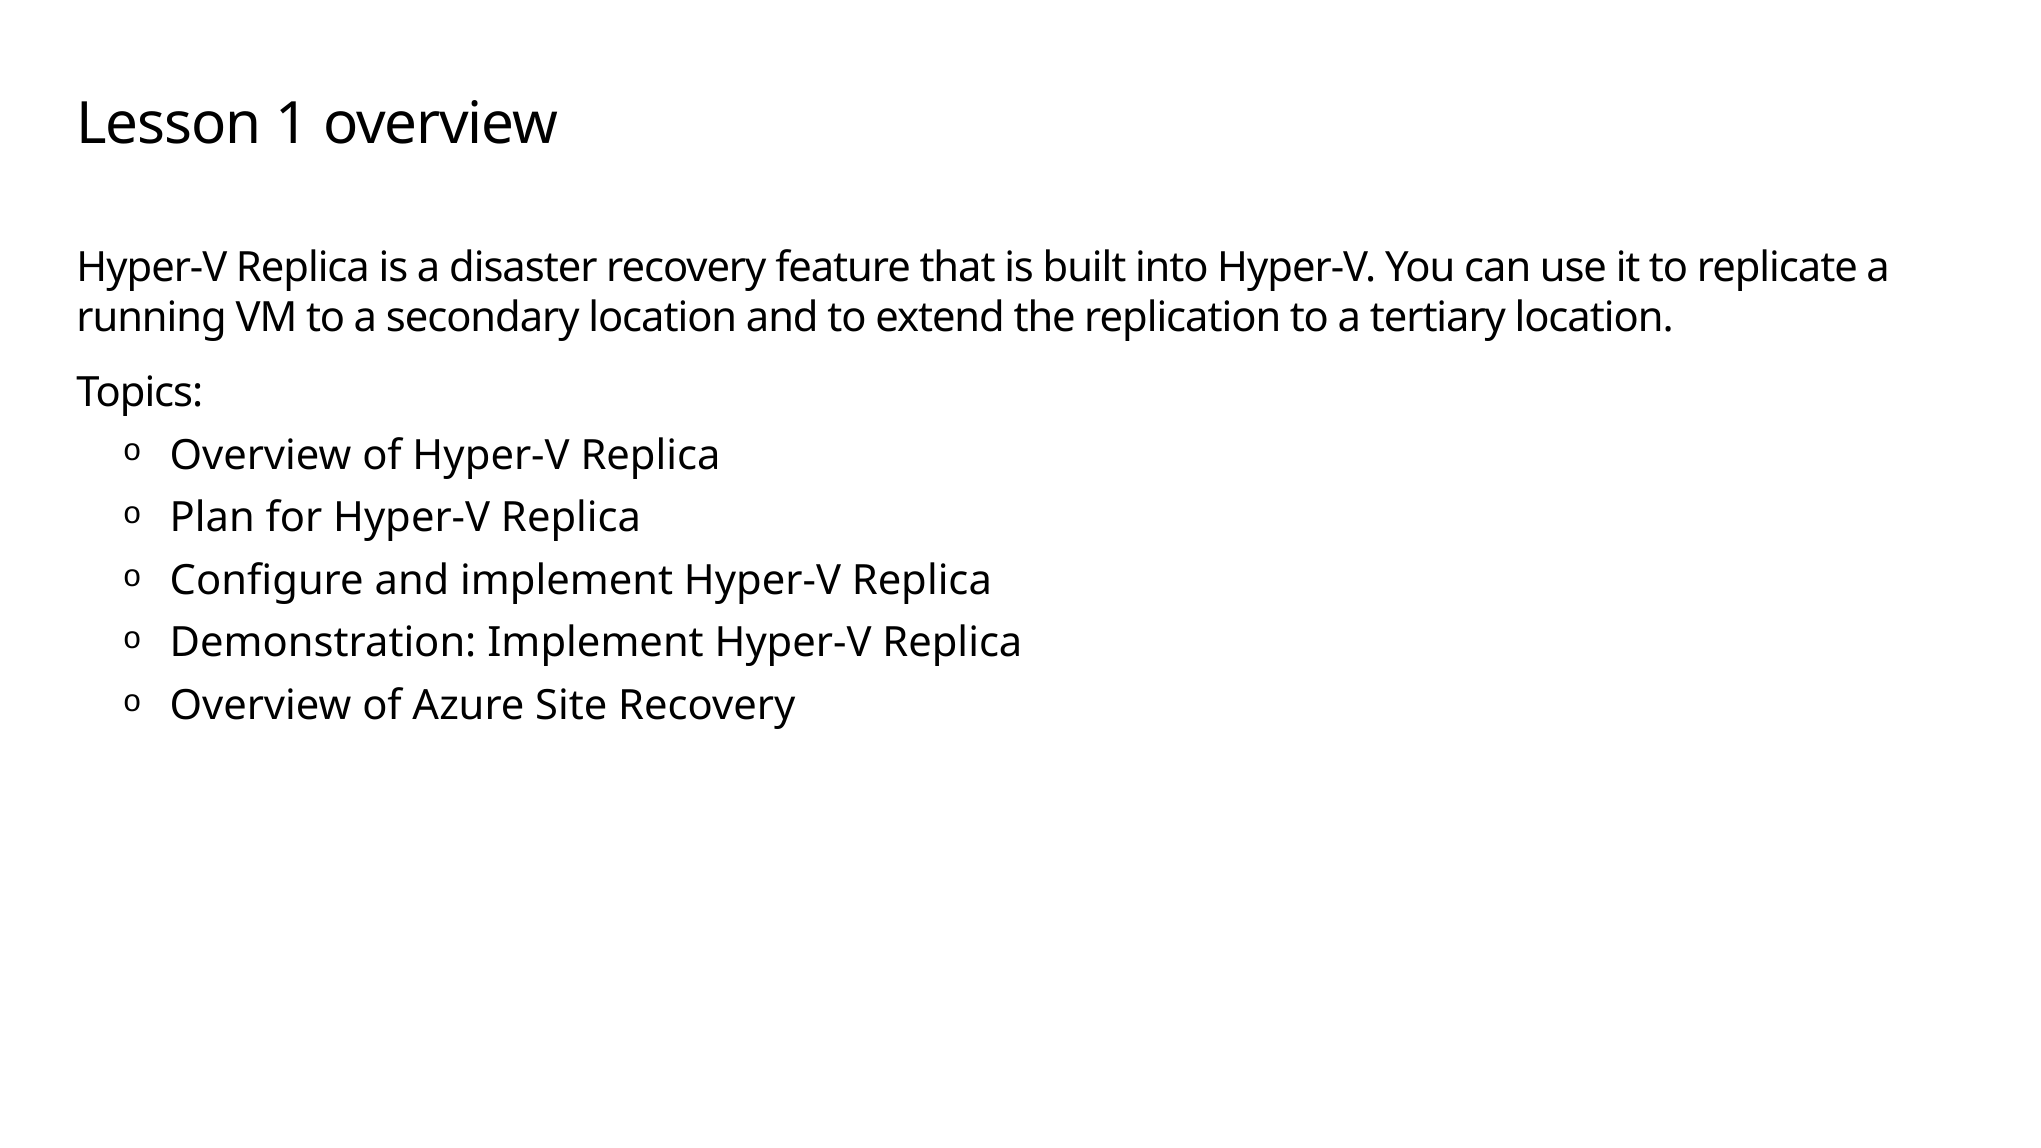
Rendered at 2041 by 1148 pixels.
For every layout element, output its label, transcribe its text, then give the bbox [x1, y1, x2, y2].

title Lesson 1 overview [76, 93, 1968, 161]
list Hyper-V Replica is a disaster recovery feature that is built into Hyper-V. You can use it to replicate a running VM to a secondary location and to extend the replication to a tertiary location. Topics: Overview of Hyper-V Replica Plan for Hyper-V Replica Configure and implement Hyper-V Replica Demonstration: Implement Hyper-V Replica Overview of Azure Site Recovery [76, 240, 1968, 1074]
